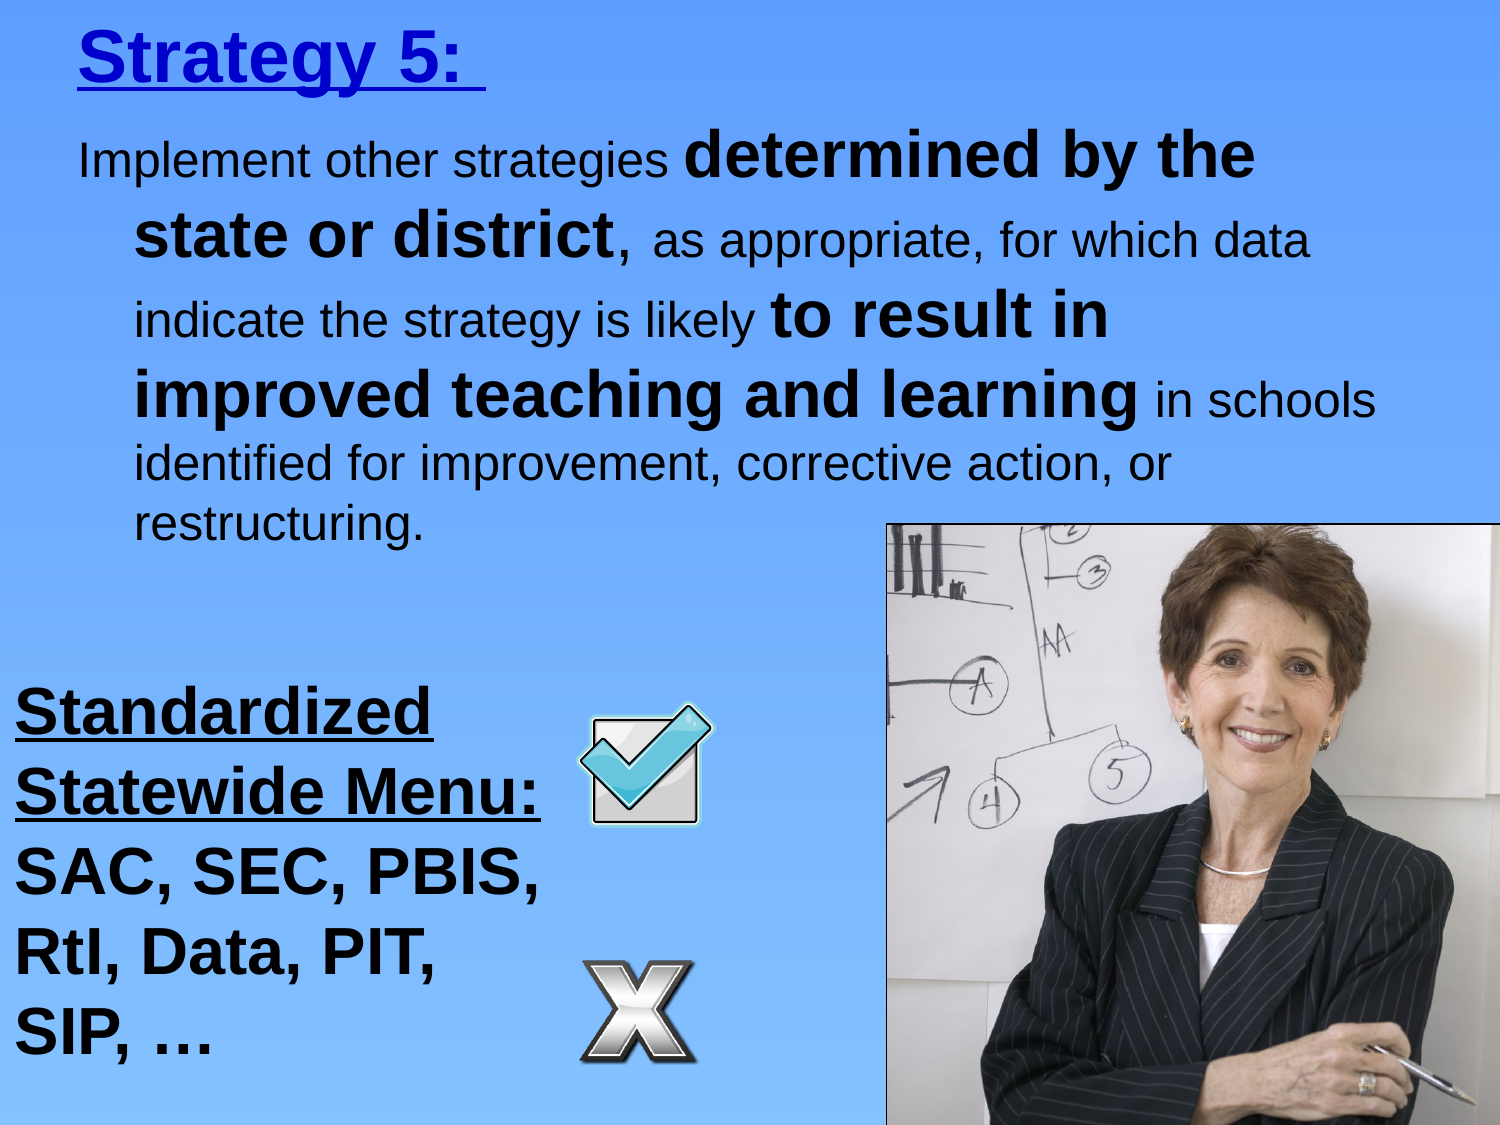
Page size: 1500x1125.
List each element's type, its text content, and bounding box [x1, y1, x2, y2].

list Strategy 5: Implement other strategies determined by the state or district, as appropriate, for which data indicate the strategy is likely to result in improved teaching and learning in schools identified for improvement, corrective action, or restructuring. [62, 0, 1413, 956]
picture [574, 699, 717, 829]
picture [887, 524, 1500, 1125]
picture [574, 949, 701, 1076]
text_box Standardized Statewide Menu: SAC, SEC, PBIS, RtI, Data, PIT, SIP, … [0, 660, 563, 1125]
